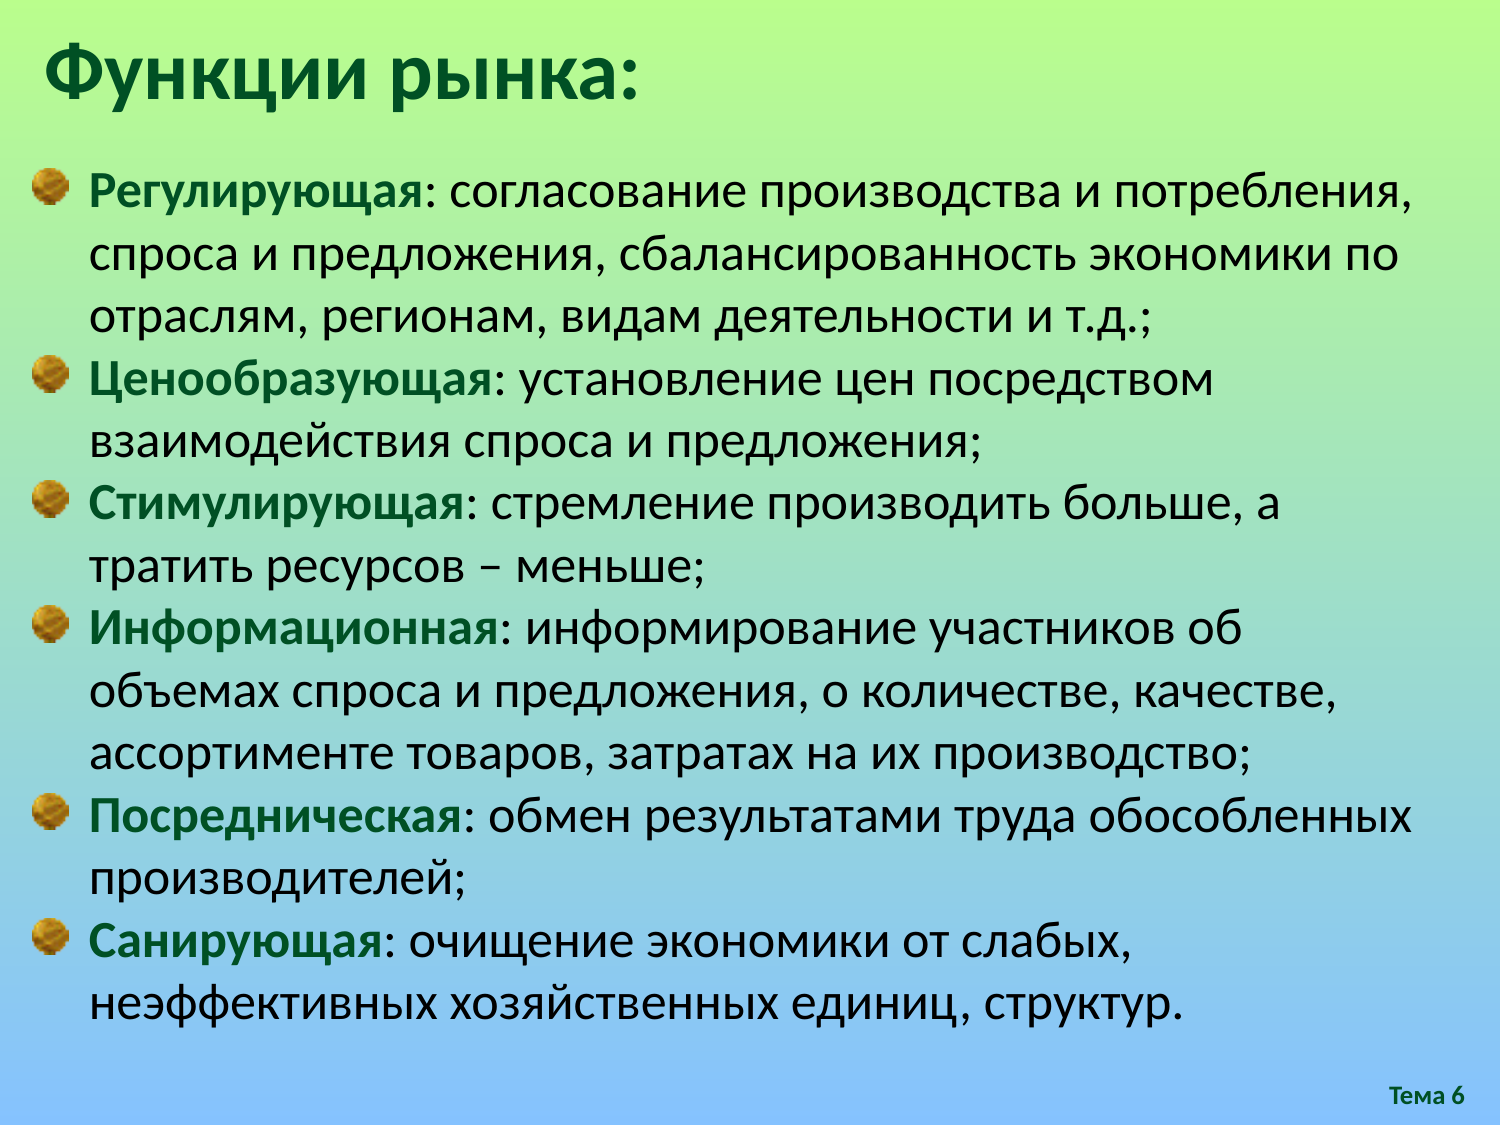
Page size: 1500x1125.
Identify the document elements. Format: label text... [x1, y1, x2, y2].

text_box Функции рынка: [29, 9, 1435, 125]
picture [32, 480, 69, 518]
picture [32, 355, 69, 393]
text_box Тема 6 [1374, 1070, 1495, 1118]
picture [32, 605, 69, 643]
picture [32, 918, 69, 955]
text_box Регулирующая: согласование производства и потребления, спроса и предложения, сбалансированность экономики по отраслям, регионам, видам деятельности и т.д.; Ценообразующая: установление цен посредством взаимодействия спроса и предложения; Стимулирующая: стремление производить больше, а тратить ресурсов – меньше; Информационная: информирование участников об объемах спроса и предложения, о количестве, качестве, ассортименте товаров, затратах на их производство; Посредническая: обмен результатами труда обособленных производителей; Санирующая: очищение экономики от слабых, неэффективных хозяйственных единиц, структур. [17, 148, 1436, 1038]
picture [32, 793, 69, 830]
picture [32, 168, 69, 205]
